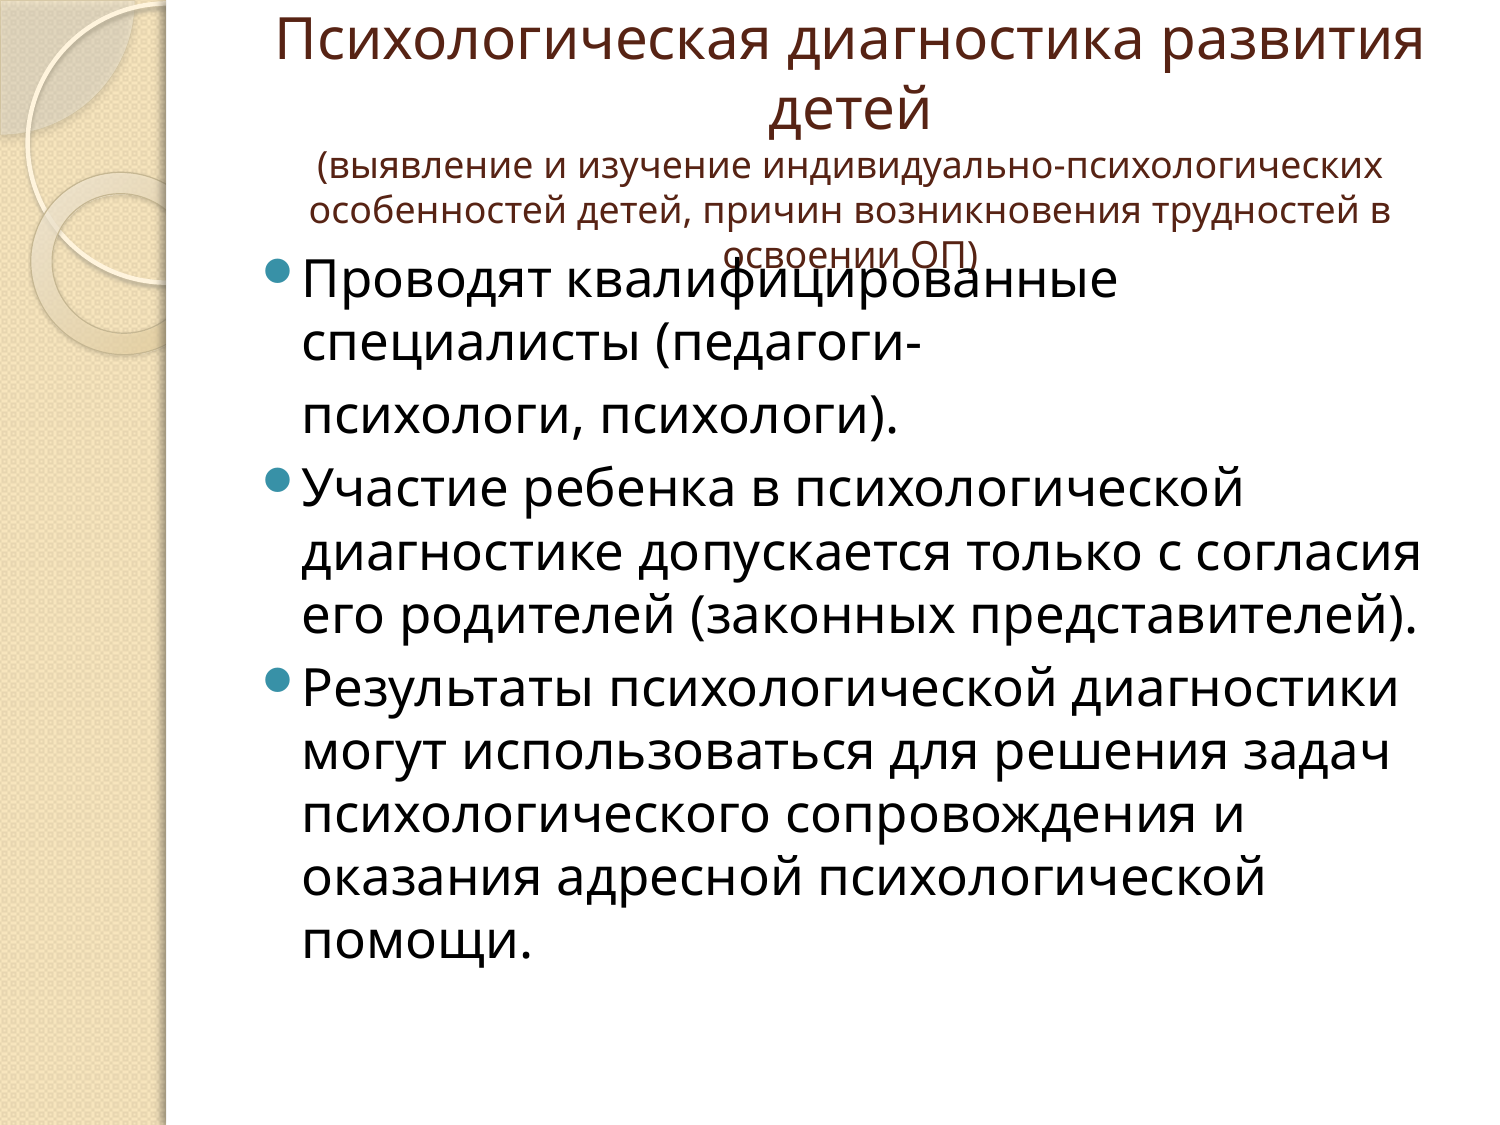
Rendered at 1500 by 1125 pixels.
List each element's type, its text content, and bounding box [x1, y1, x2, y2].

title Психологическая диагностика развития детей (выявление и изучение индивидуально-психологических особенностей детей, причин возникновения трудностей в освоении ОП) [235, 45, 1466, 233]
list Проводят квалифицированные специалисты (педагоги- психологи, психологи). Участие ребенка в психологической диагностике допускается только с согласия его родителей (законных представителей). Результаты психологической диагностики могут использоваться для решения задач психологического сопровождения и оказания адресной психологической помощи. [235, 237, 1466, 1025]
